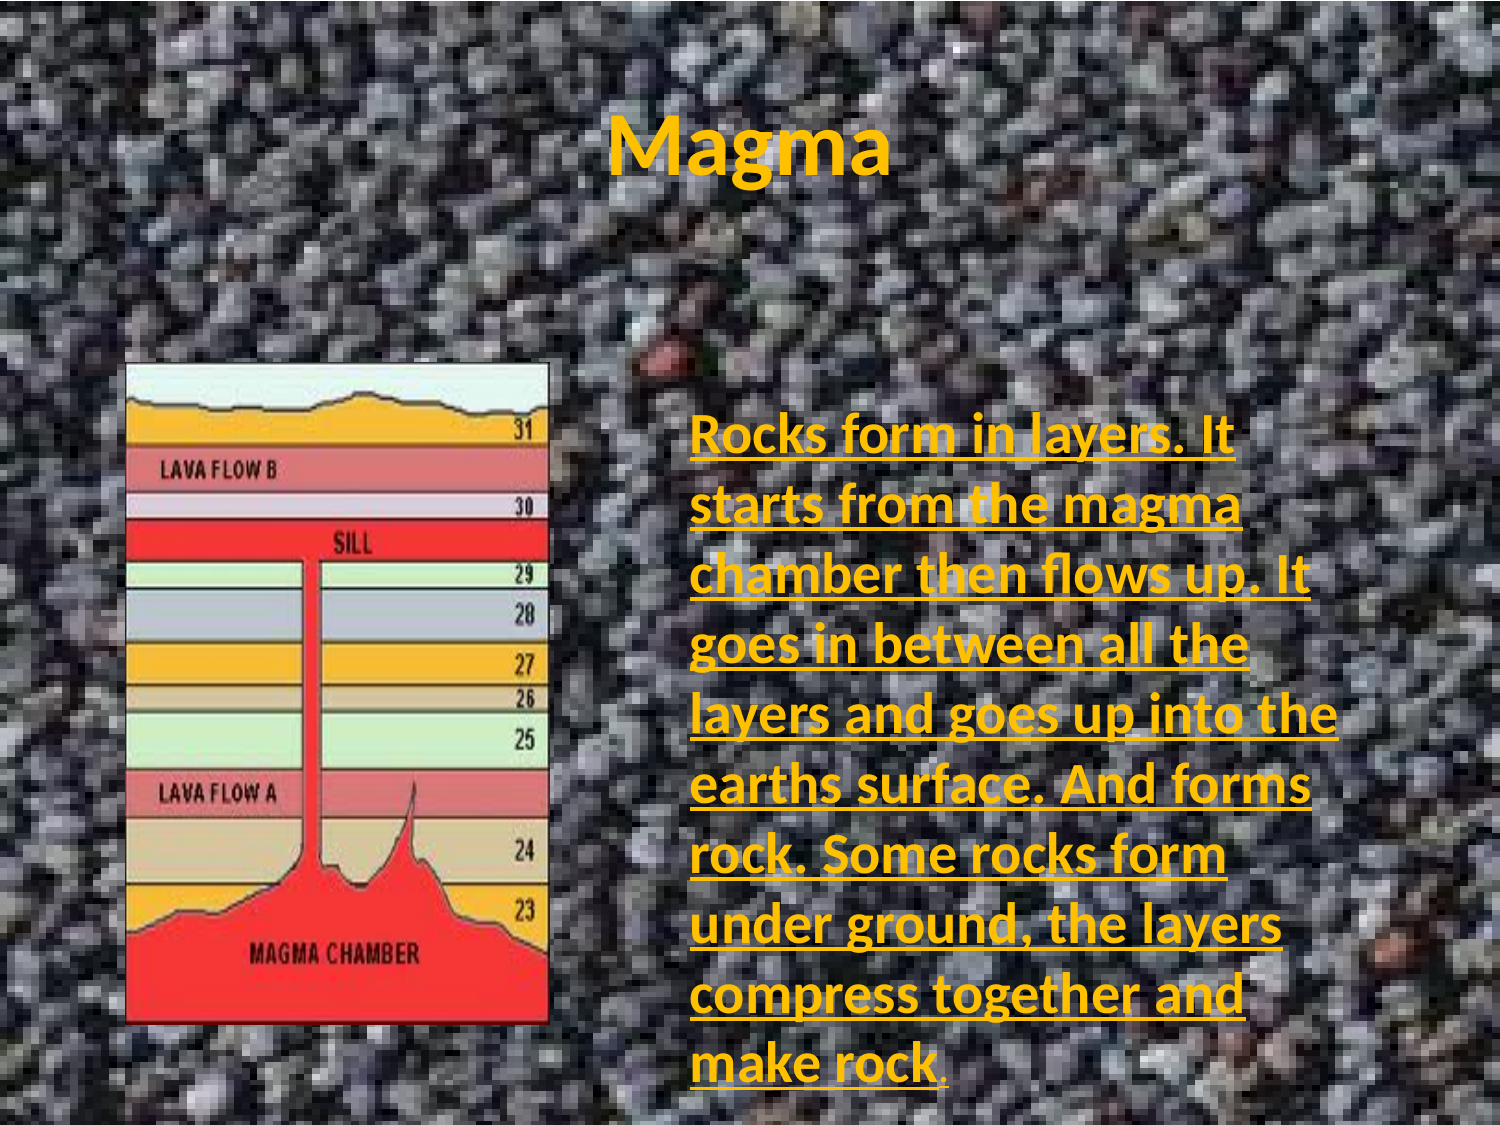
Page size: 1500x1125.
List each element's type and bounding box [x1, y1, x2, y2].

picture [0, 0, 1500, 1125]
list [124, 362, 551, 1026]
